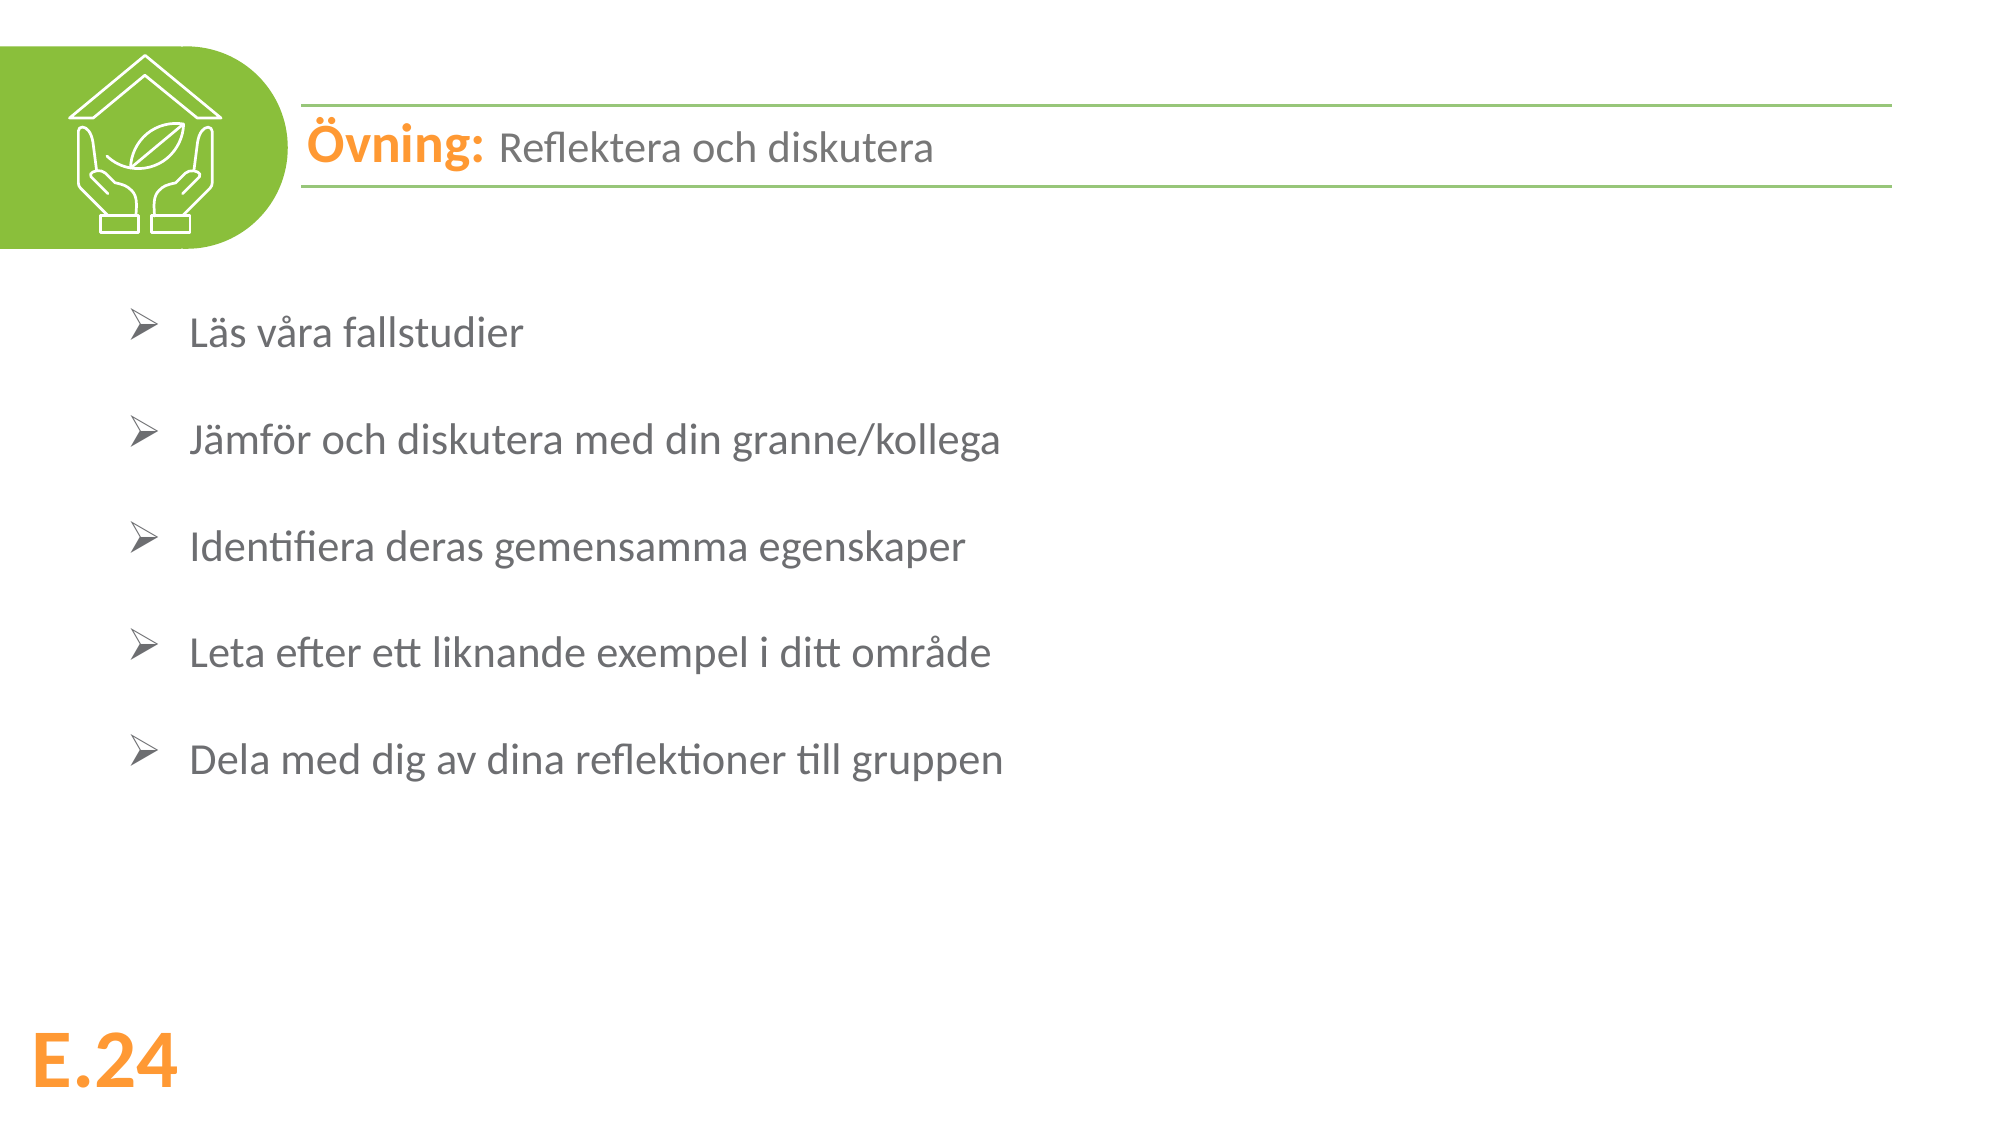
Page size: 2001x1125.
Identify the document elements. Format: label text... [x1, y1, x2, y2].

text_box E.24 [11, 1019, 300, 1125]
text_box [0, 46, 288, 249]
list Läs våra fallstudier Jämför och diskutera med din granne/kollega Identifiera deras gemensamma egenskaper Leta efter ett liknande exempel i ditt område Dela med dig av dina reflektioner till gruppen [106, 283, 1904, 998]
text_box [68, 54, 222, 233]
list Övning: Reflektera och diskutera [287, 77, 1893, 249]
